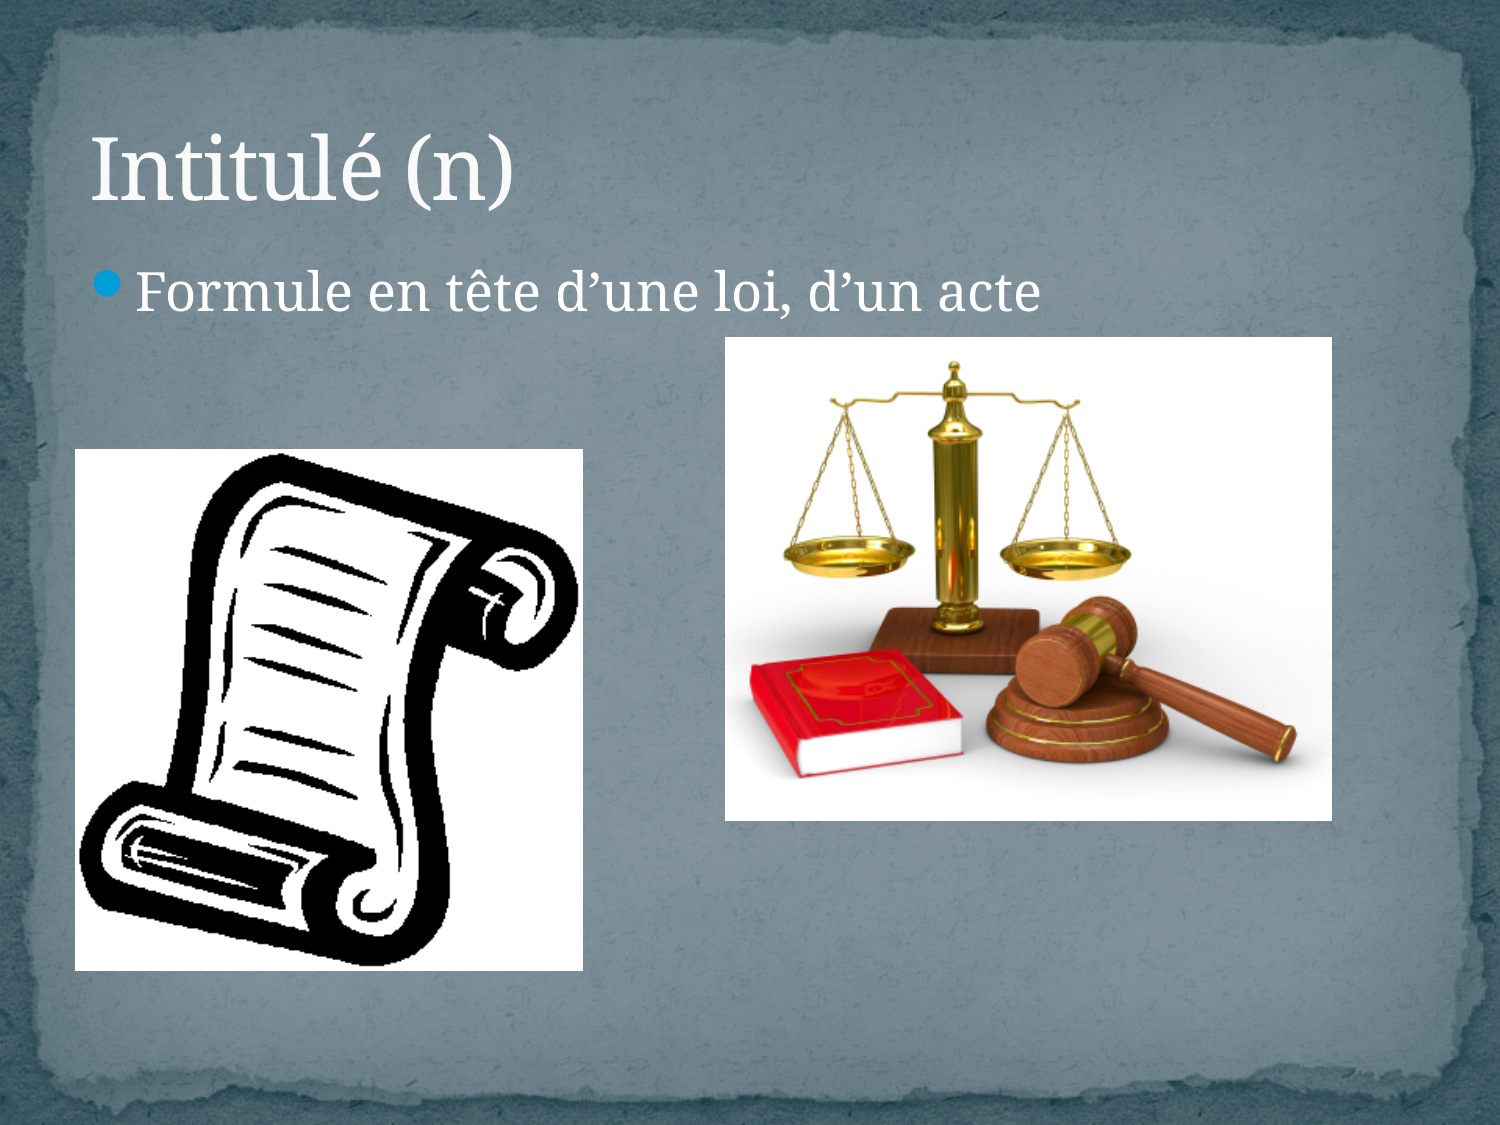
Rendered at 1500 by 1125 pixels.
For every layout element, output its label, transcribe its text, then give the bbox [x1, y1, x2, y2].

list Formule en tête d’une loi, d’un acte [75, 249, 1425, 1000]
title Intitulé (n) [74, 24, 1425, 225]
picture [75, 449, 583, 971]
picture [725, 337, 1332, 821]
